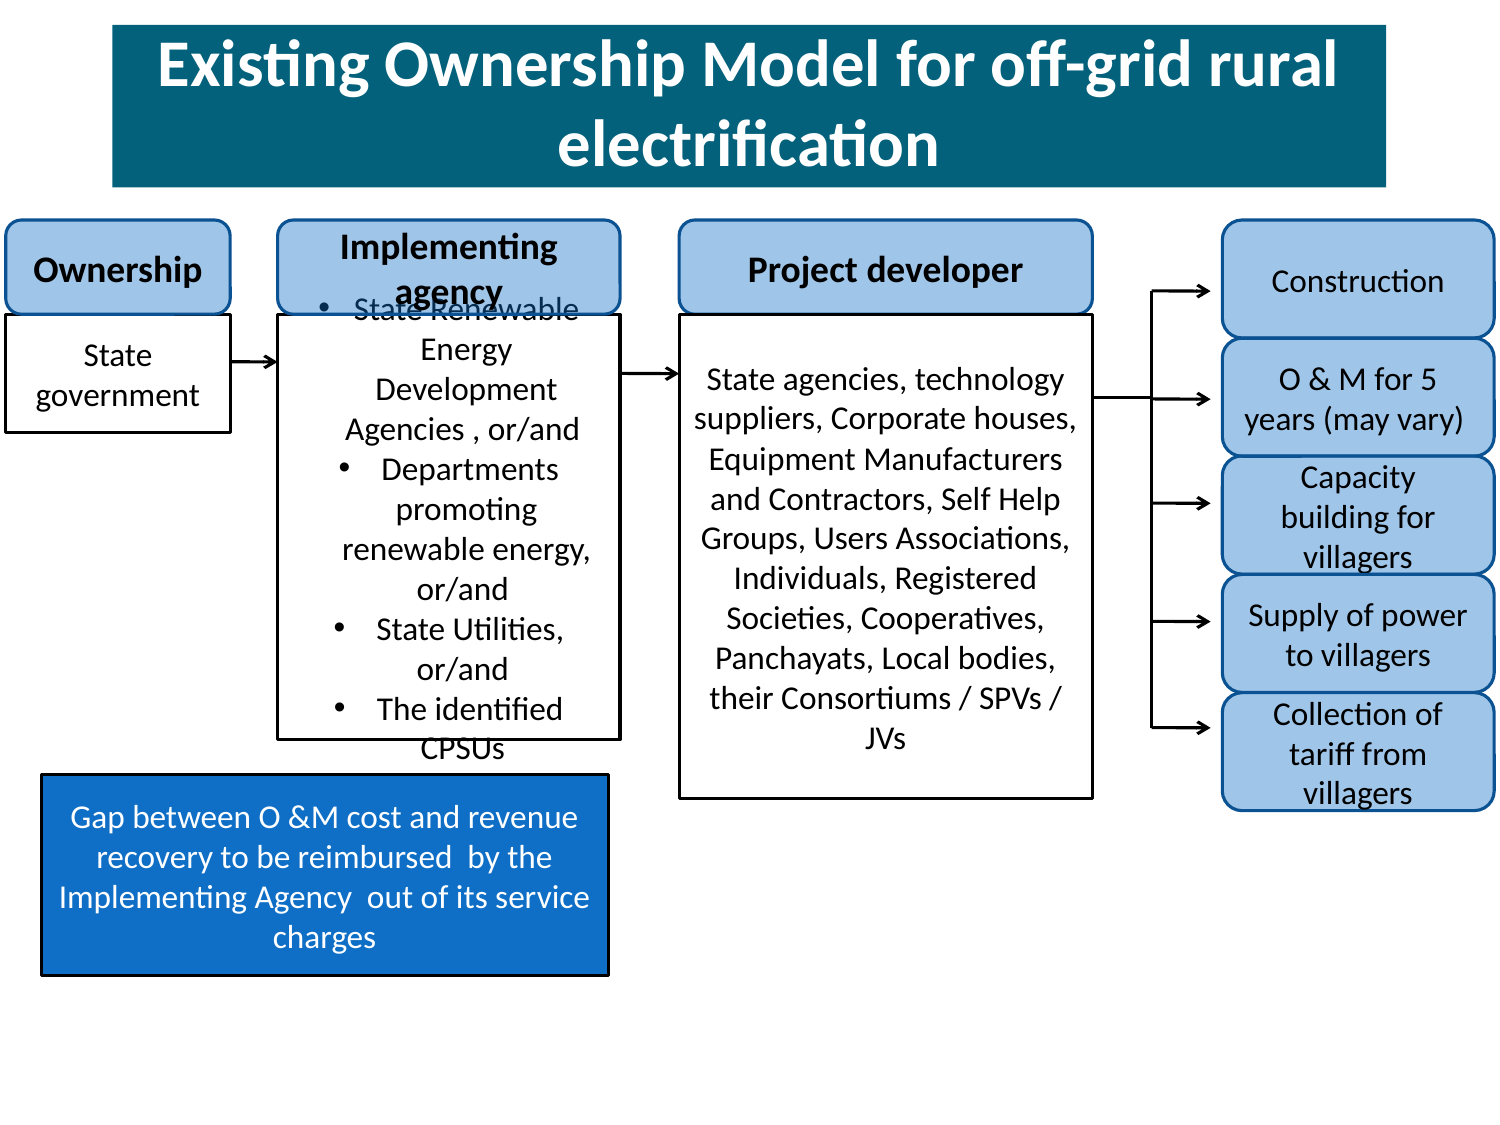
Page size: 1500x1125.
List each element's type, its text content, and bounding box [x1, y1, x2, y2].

text_box State government [4, 313, 232, 434]
title Existing Ownership Model for off-grid rural electrification [111, 24, 1387, 188]
text_box Capacity building for villagers [1220, 456, 1496, 574]
text_box Gap between O &M cost and revenue recovery to be reimbursed by the Implementing Agency out of its service charges [40, 773, 610, 977]
text_box State agencies, technology suppliers, Corporate houses, Equipment Manufacturers and Contractors, Self Help Groups, Users Associations, Individuals, Registered Societies, Cooperatives, Panchayats, Local bodies, their Consortiums / SPVs / JVs [678, 313, 1094, 800]
text_box O & M for 5 years (may vary) [1220, 336, 1496, 458]
text_box State Renewable Energy Development Agencies , or/and Departments promoting renewable energy, or/and State Utilities, or/and The identified CPSUs [276, 313, 622, 741]
text_box Collection of tariff from villagers [1220, 691, 1496, 813]
text_box Ownership [4, 218, 232, 316]
text_box Construction [1220, 218, 1496, 338]
text_box Supply of power to villagers [1220, 572, 1496, 692]
text_box Implementing agency [276, 218, 622, 316]
text_box Project developer [677, 218, 1094, 313]
